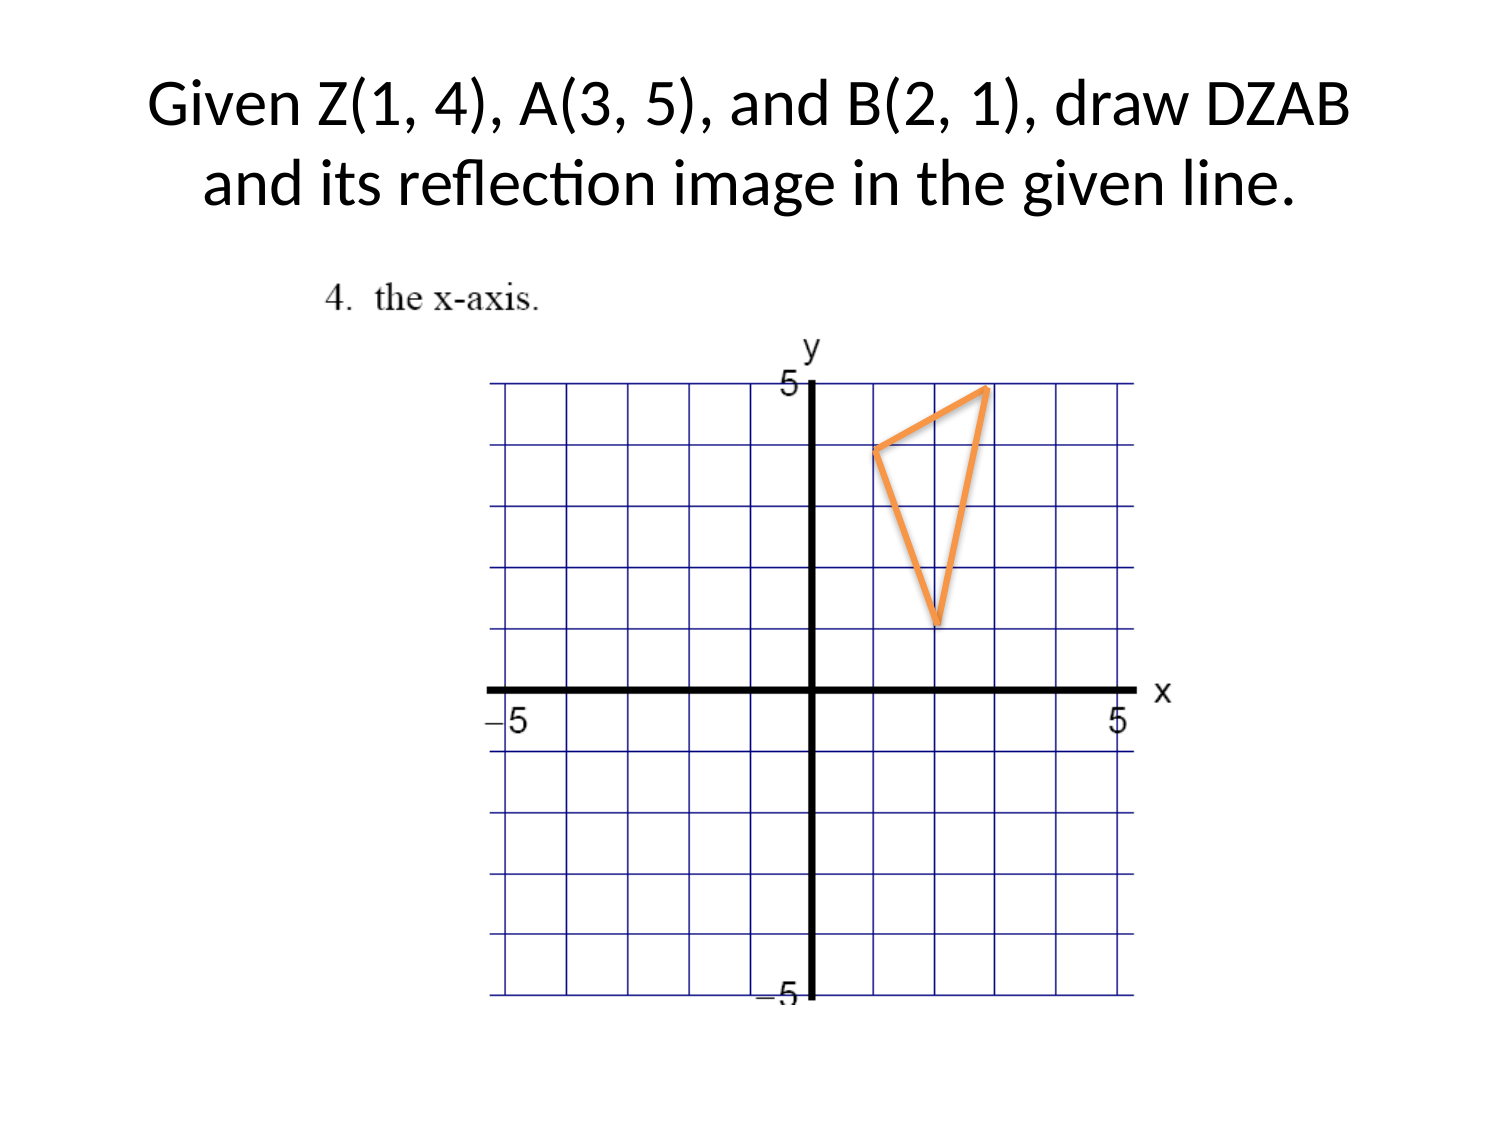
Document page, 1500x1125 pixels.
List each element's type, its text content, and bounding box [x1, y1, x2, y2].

title Given Z(1, 4), A(3, 5), and B(2, 1), draw DZAB and its reflection image in the given line. [75, 45, 1425, 233]
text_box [843, 480, 1082, 532]
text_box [874, 387, 988, 451]
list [303, 262, 1197, 1006]
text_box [818, 505, 994, 569]
